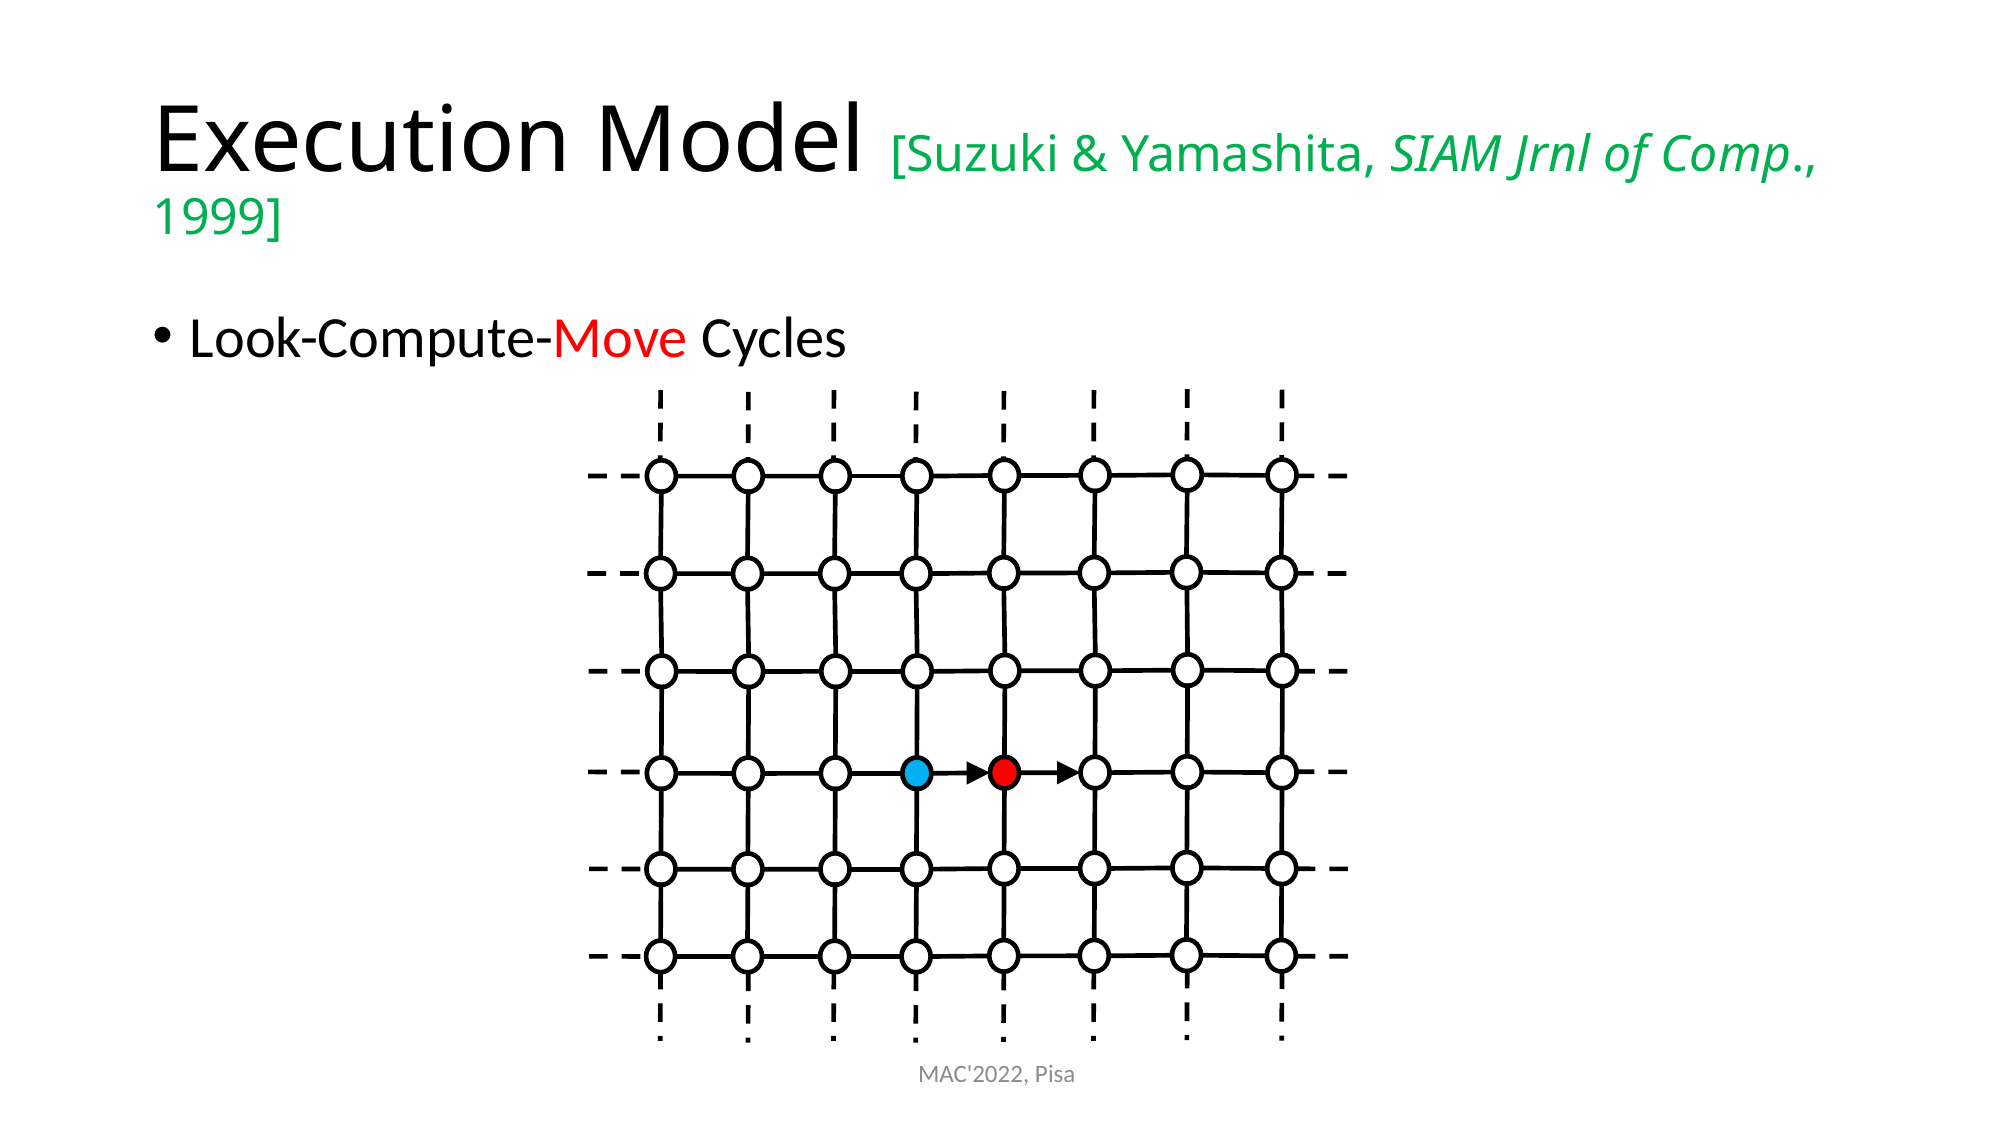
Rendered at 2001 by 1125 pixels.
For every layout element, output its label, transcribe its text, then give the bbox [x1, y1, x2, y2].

list Look-Compute-Move Cycles [137, 299, 1863, 390]
footer MAC'2022, Pisa [662, 1043, 1338, 1103]
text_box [587, 389, 1355, 1043]
title Execution Model [Suzuki & Yamashita, SIAM Jrnl of Comp., 1999] [137, 59, 1863, 278]
